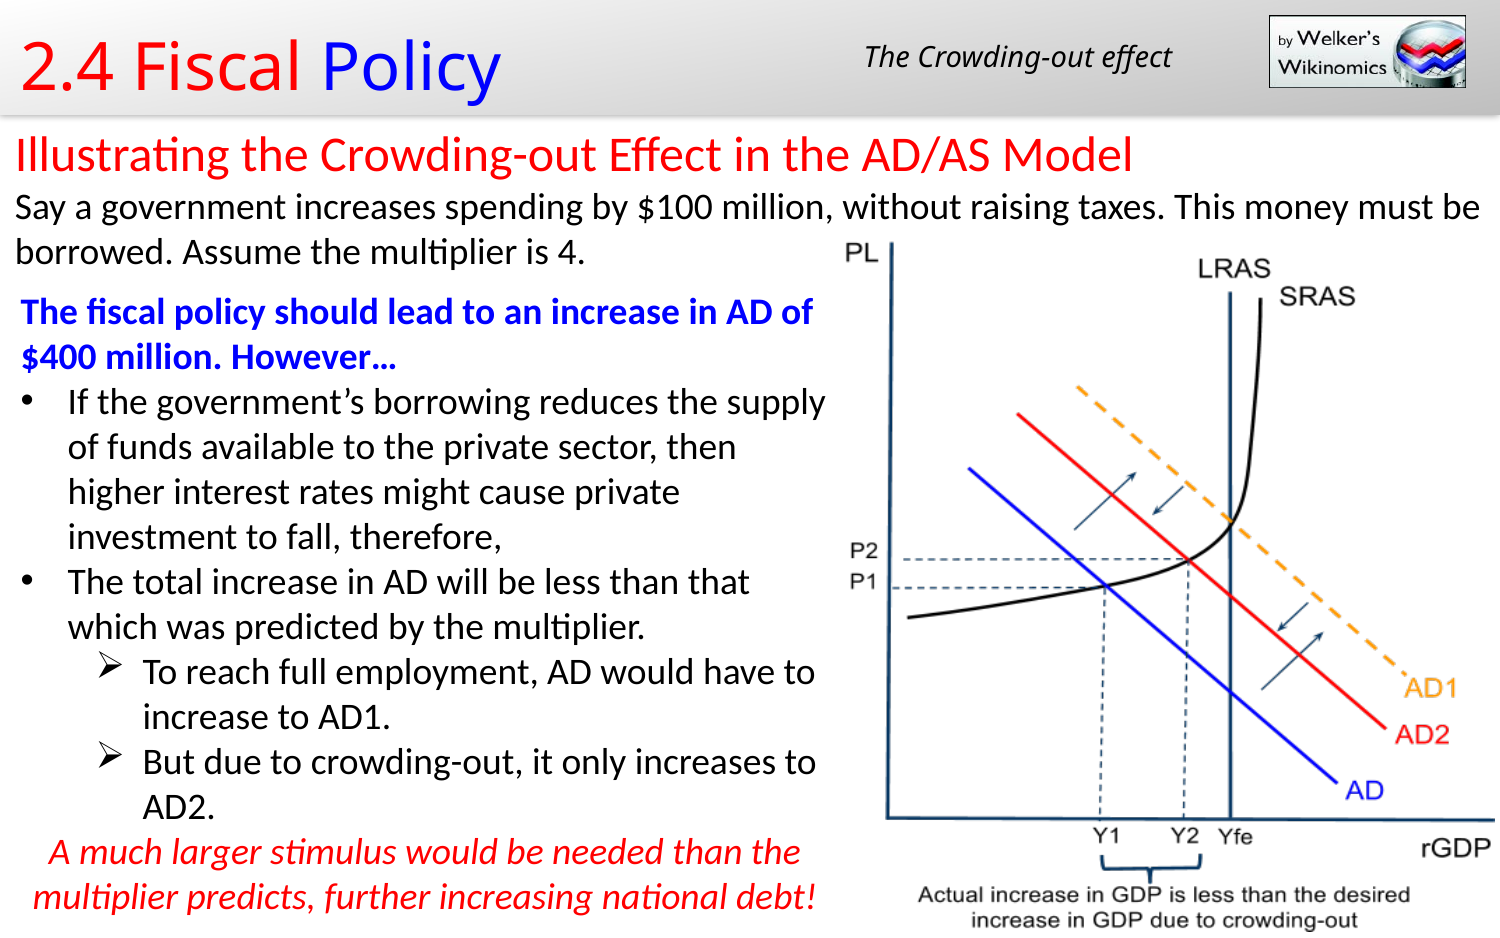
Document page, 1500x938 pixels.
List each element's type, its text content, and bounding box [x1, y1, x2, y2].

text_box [0, 0, 1500, 115]
picture [761, 208, 1495, 932]
text_box The fiscal policy should lead to an increase in AD of $400 million. However… If the government’s borrowing reduces the supply of funds available to the private sector, then higher interest rates might cause private investment to fall, therefore, The total increase in AD will be less than that which was predicted by the multiplier. To reach full employment, AD would have to increase to AD1. But due to crowding-out, it only increases to AD2. A much larger stimulus would be needed than the multiplier predicts, further increasing national debt! [5, 279, 756, 925]
text_box Illustrating the Crowding-out Effect in the AD/AS Model Say a government increases spending by $100 million, without raising taxes. This money must be borrowed. Assume the multiplier is 4. [0, 123, 1500, 280]
